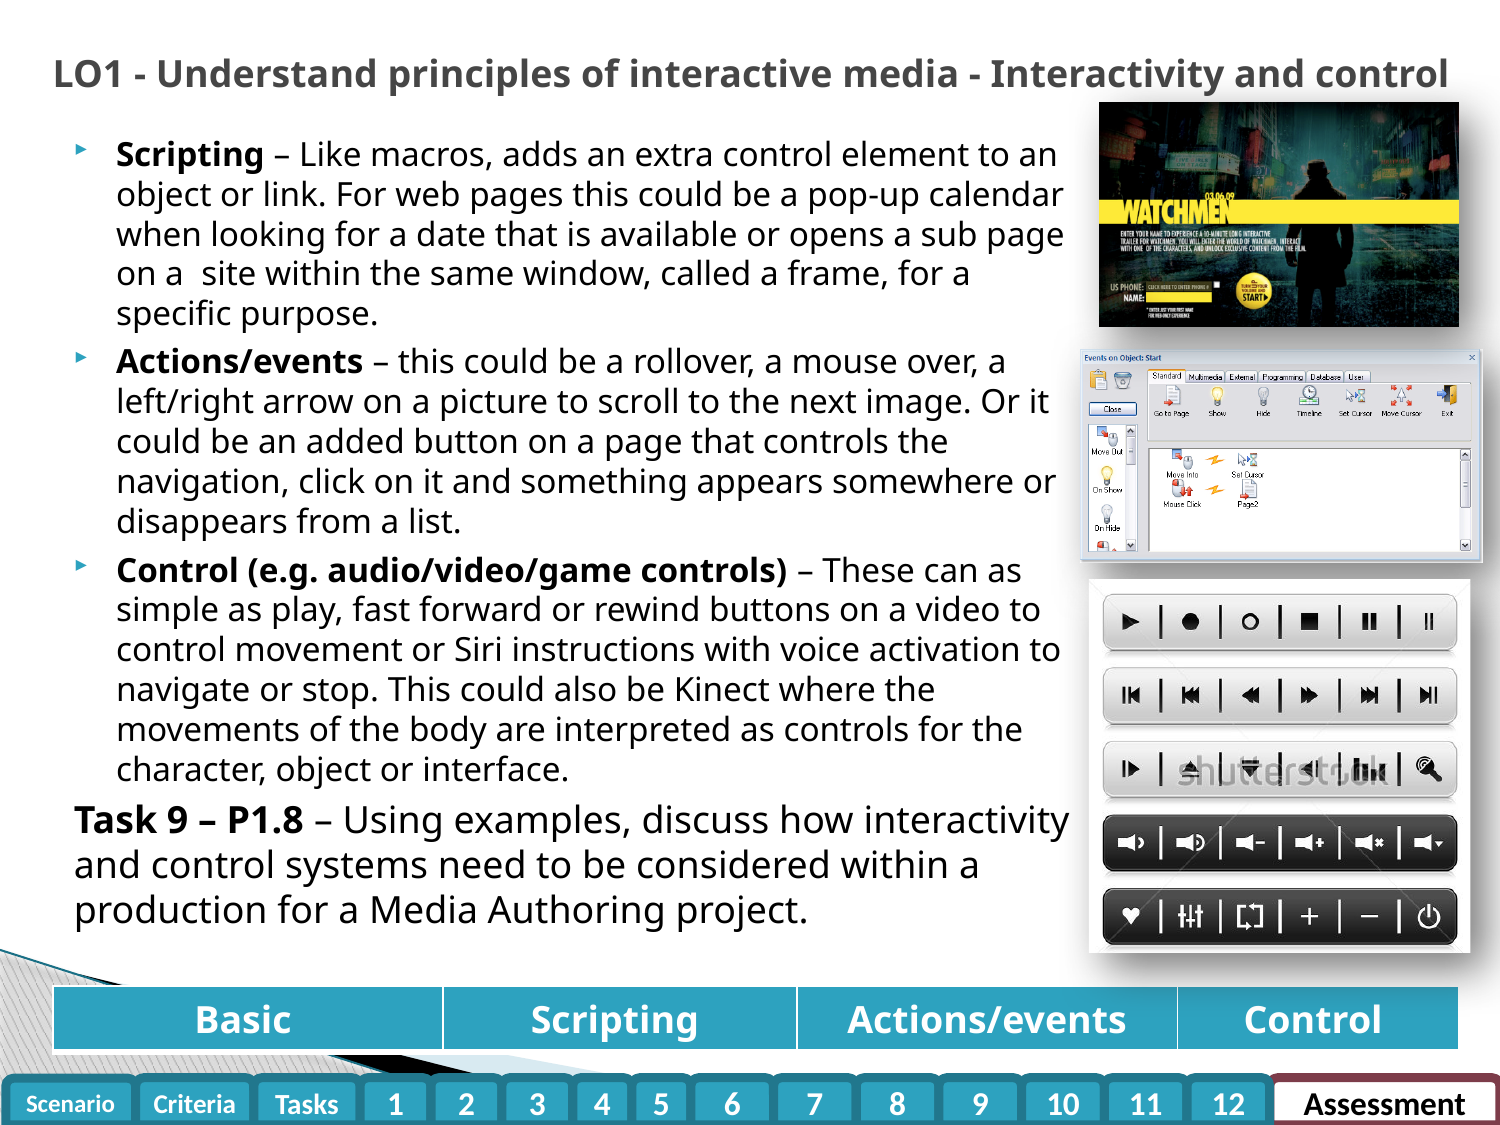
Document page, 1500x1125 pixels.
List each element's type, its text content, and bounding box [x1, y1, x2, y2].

picture [1080, 349, 1484, 563]
table_header Actions/events [798, 987, 1177, 1049]
table_header Basic [54, 987, 442, 1049]
list Scripting – Like macros, adds an extra control element to an object or link. For web pages this could be a pop-up calendar when looking for a date that is available or opens a sub page on a site within the same window, called a frame, for a specific purpose. Actions/events – this could be a rollover, a mouse over, a left/right arrow on a picture to scroll to the next image. Or it could be an added button on a page that controls the navigation, click on it and something appears somewhere or disappears from a list. Control (e.g. audio/video/game controls) – These can as simple as play, fast forward or rewind buttons on a video to control movement or Siri instructions with voice activation to navigate or stop. This could also be Kinect where the movements of the body are interpreted as controls for the character, object or interface. Task 9 – P1.8 – Using examples, discuss how interactivity and control systems need to be considered within a production for a Media Authoring project. [41, 126, 1084, 941]
table_header Scripting [444, 987, 796, 1049]
title LO1 - Understand principles of interactive media - Interactivity and control [37, 19, 1471, 126]
picture [1098, 102, 1459, 327]
table_header Control [1178, 1003, 1458, 1049]
picture [1088, 579, 1471, 953]
